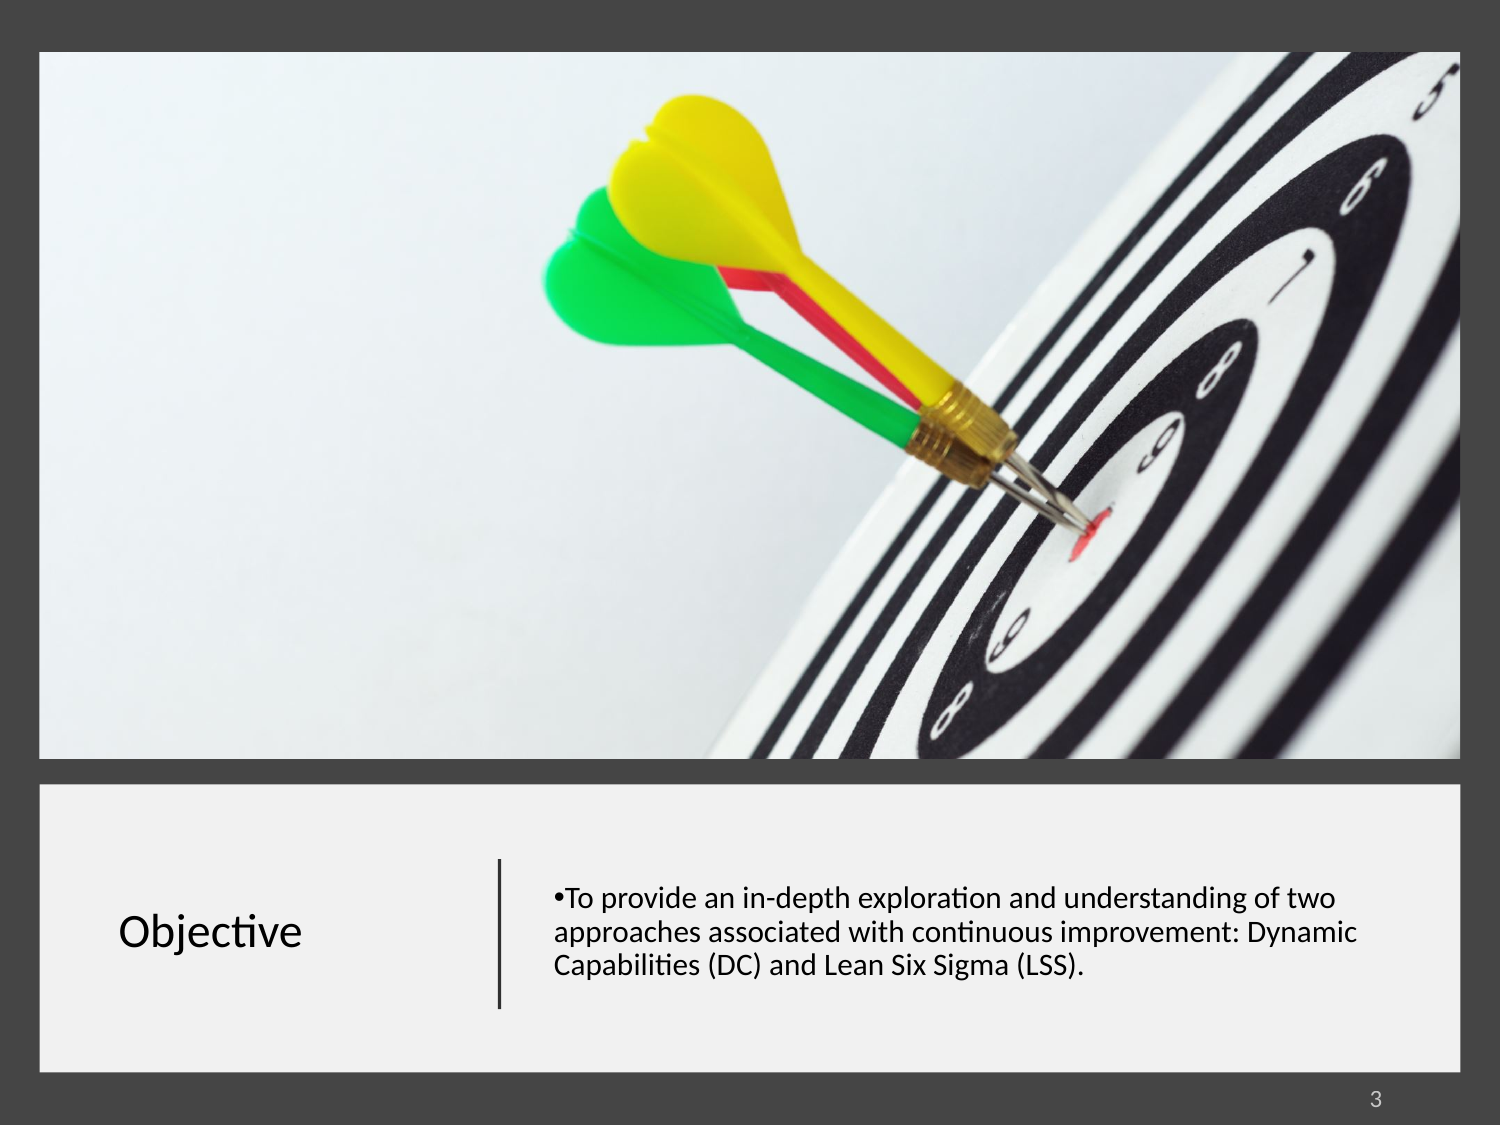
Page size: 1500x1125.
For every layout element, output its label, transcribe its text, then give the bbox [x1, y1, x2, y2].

slide_number 2 [1295, 1075, 1398, 1121]
text_box [0, 0, 1500, 1125]
title Objective [103, 821, 459, 1043]
picture [39, 52, 1461, 759]
text_box [37, 782, 1462, 1075]
text_box To provide an in-depth exploration and understanding of two approaches associated with continuous improvement: Dynamic Capabilities (DC) and Lean Six Sigma (LSS). [538, 821, 1398, 1043]
